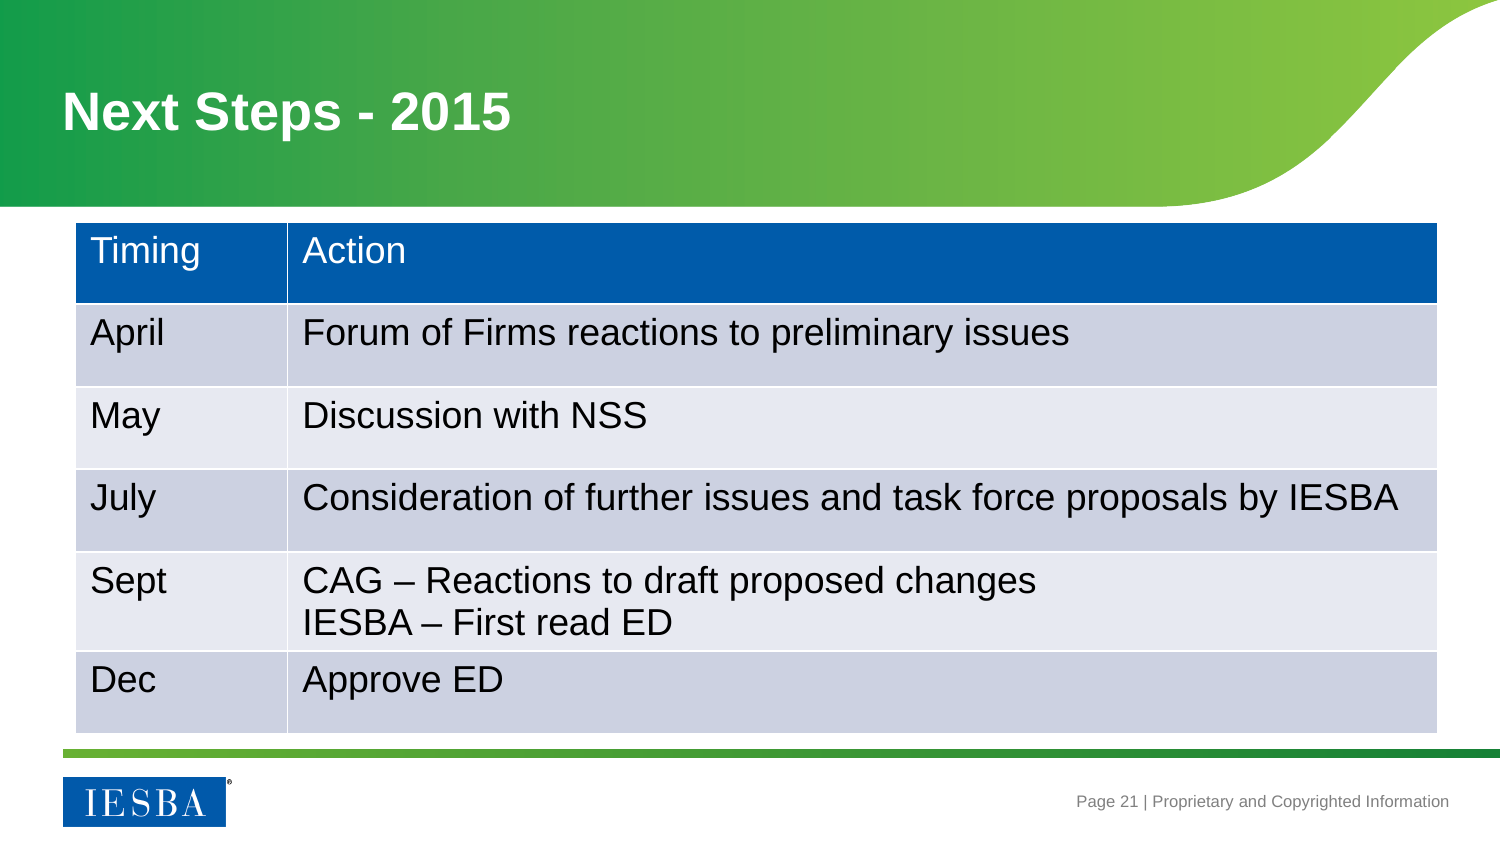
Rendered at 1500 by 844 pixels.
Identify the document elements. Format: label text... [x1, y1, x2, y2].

title Next Steps - 2015 [62, 75, 1300, 142]
table_cell Consideration of further issues and task force proposals by IESBA [288, 470, 1437, 551]
table_cell April [76, 305, 287, 386]
table_cell Forum of Firms reactions to preliminary issues [288, 305, 1437, 386]
table_header Action [288, 223, 1437, 303]
table_cell Dec [76, 652, 287, 733]
picture [0, 0, 1500, 207]
table_cell May [76, 388, 287, 468]
picture [63, 777, 232, 827]
table_cell July [76, 470, 287, 551]
table_header Timing [76, 223, 287, 303]
table_cell Approve ED [288, 652, 1437, 733]
table_cell Discussion with NSS [288, 388, 1437, 468]
table_cell CAG – Reactions to draft proposed changes IESBA – First read ED [288, 553, 1437, 650]
table_cell Sept [76, 553, 287, 650]
